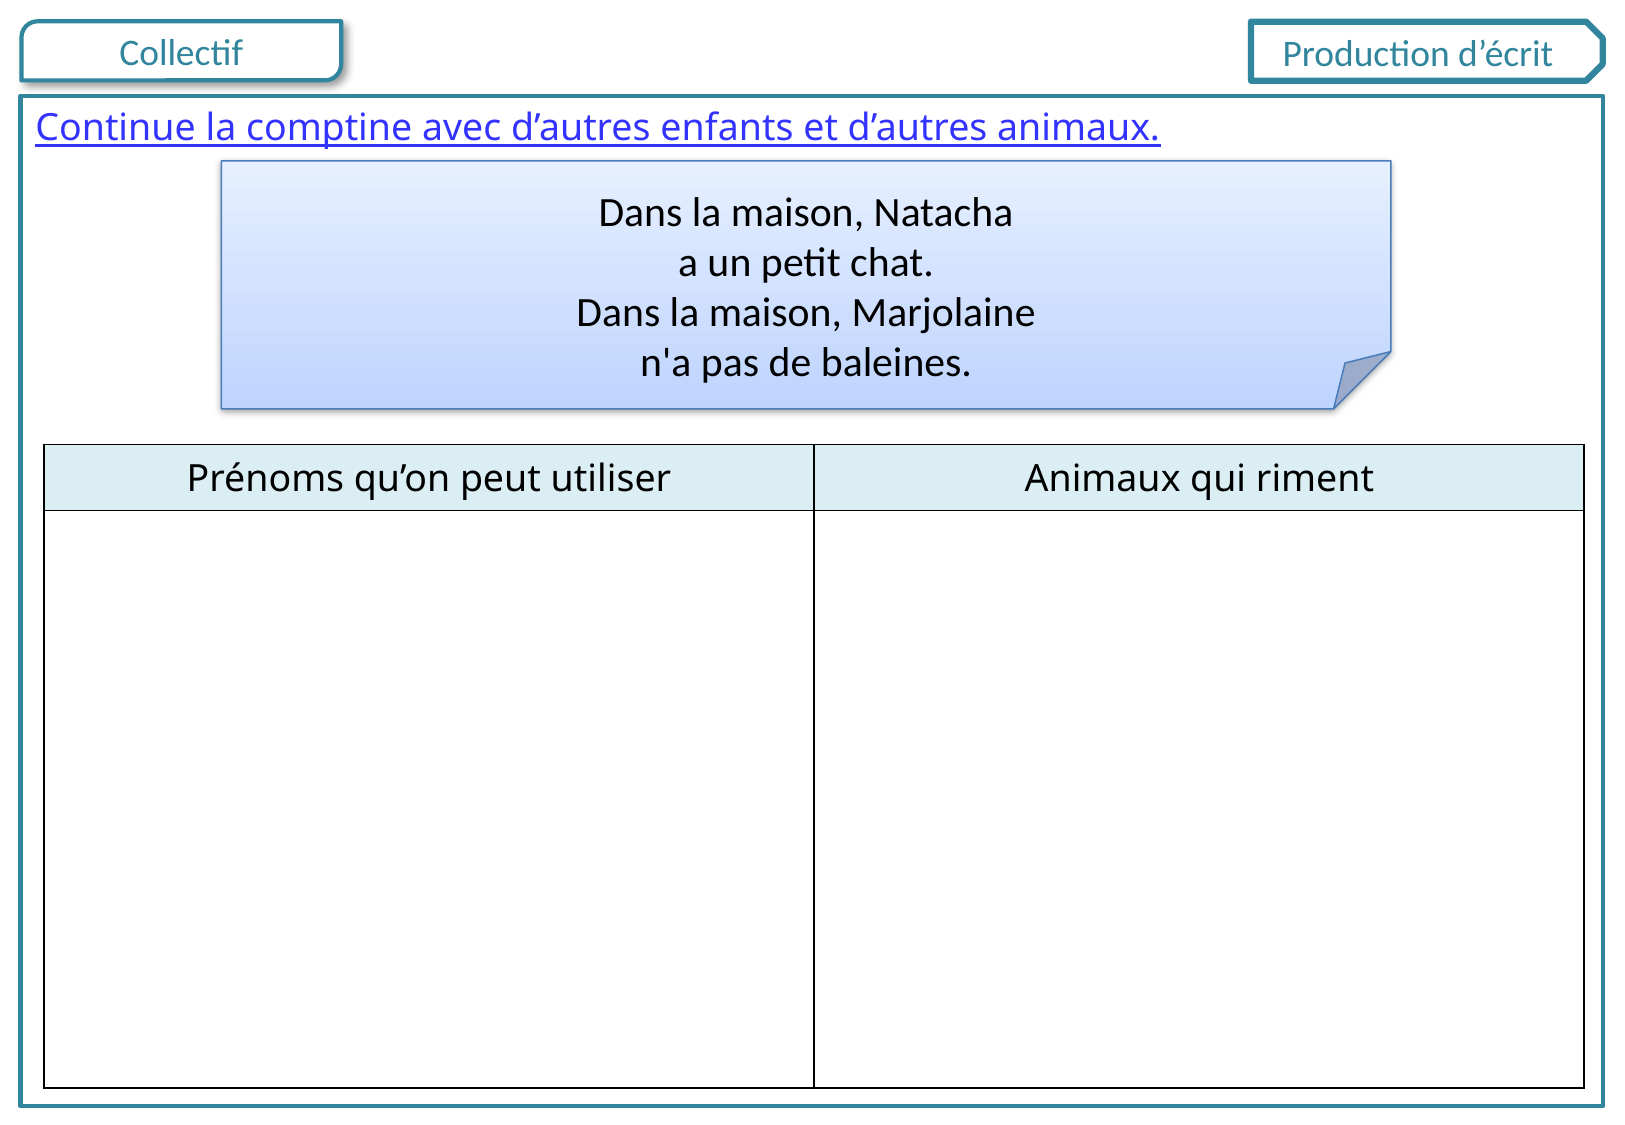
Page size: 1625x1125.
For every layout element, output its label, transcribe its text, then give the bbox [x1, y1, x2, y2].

table_header Animaux qui riment [815, 445, 1583, 510]
table_header Prénoms qu’on peut utiliser [45, 445, 813, 510]
table_cell [815, 511, 1583, 1087]
list Production d’écrit [1251, 21, 1585, 81]
list Continue la comptine avec d’autres enfants et d’autres animaux. [18, 94, 1605, 1108]
text_box Dans la maison, Natacha a un petit chat. Dans la maison, Marjolaine n'a pas de baleines. [221, 160, 1391, 409]
table_cell [45, 511, 813, 1087]
